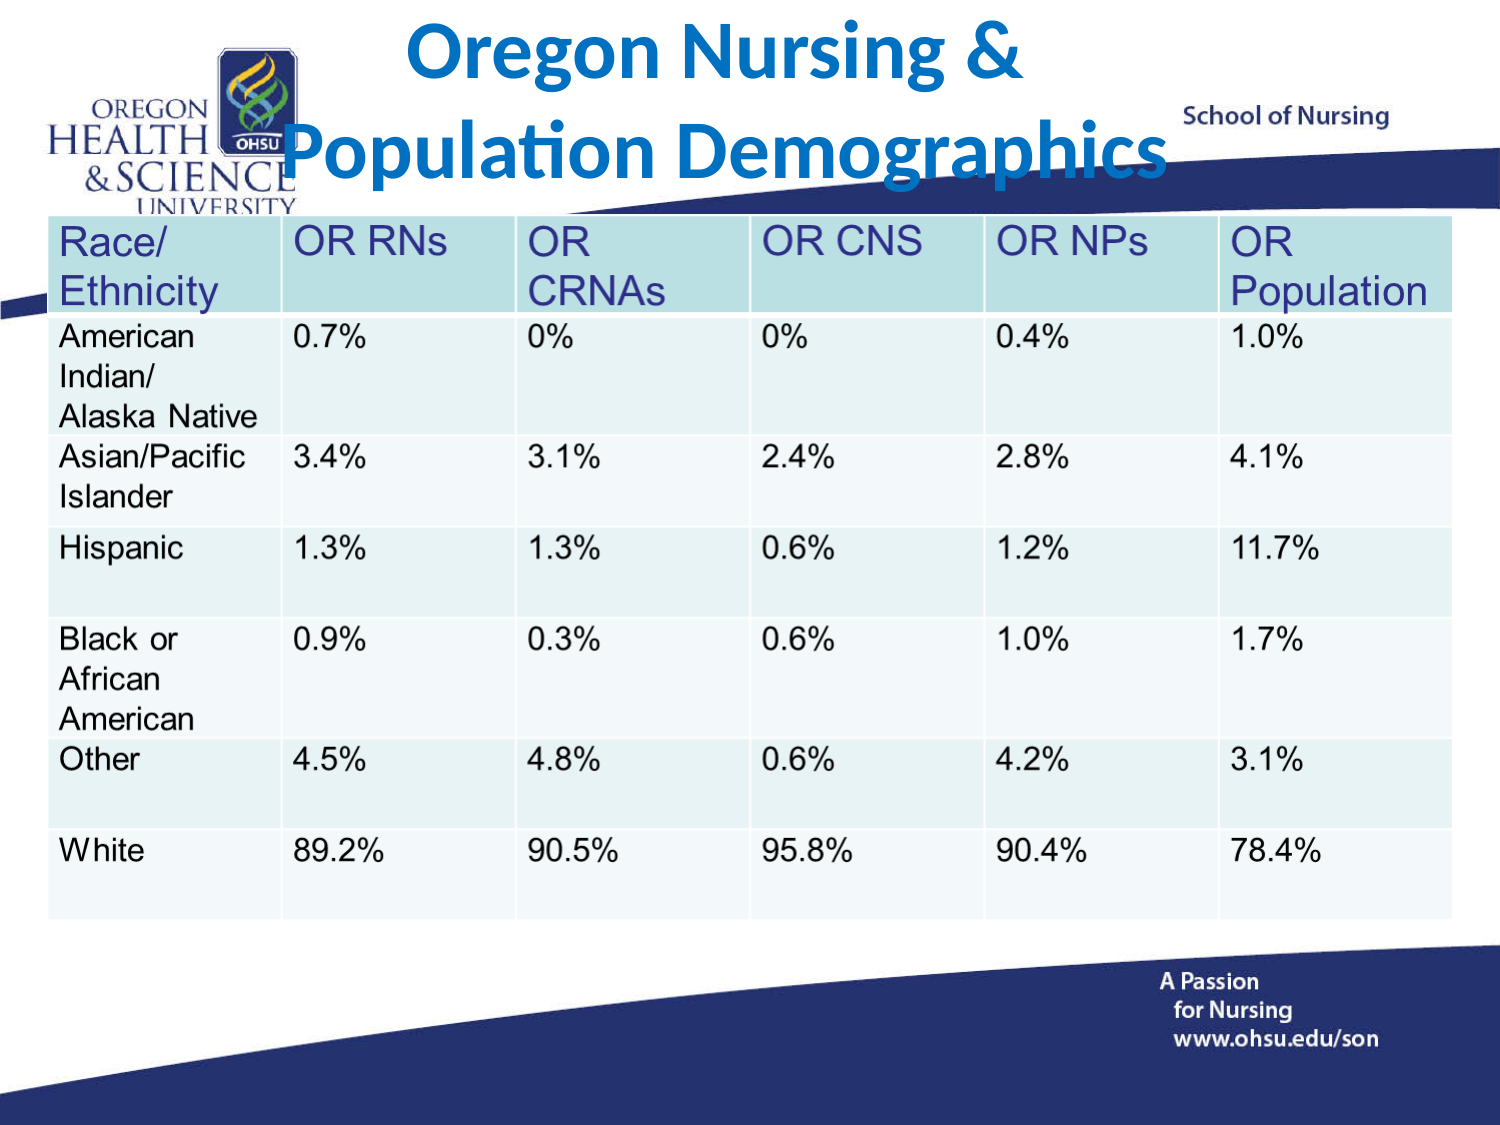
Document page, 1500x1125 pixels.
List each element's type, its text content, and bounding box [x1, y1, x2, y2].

picture [0, 0, 1500, 1125]
title Oregon Nursing & Population Demographics [87, 0, 1363, 202]
